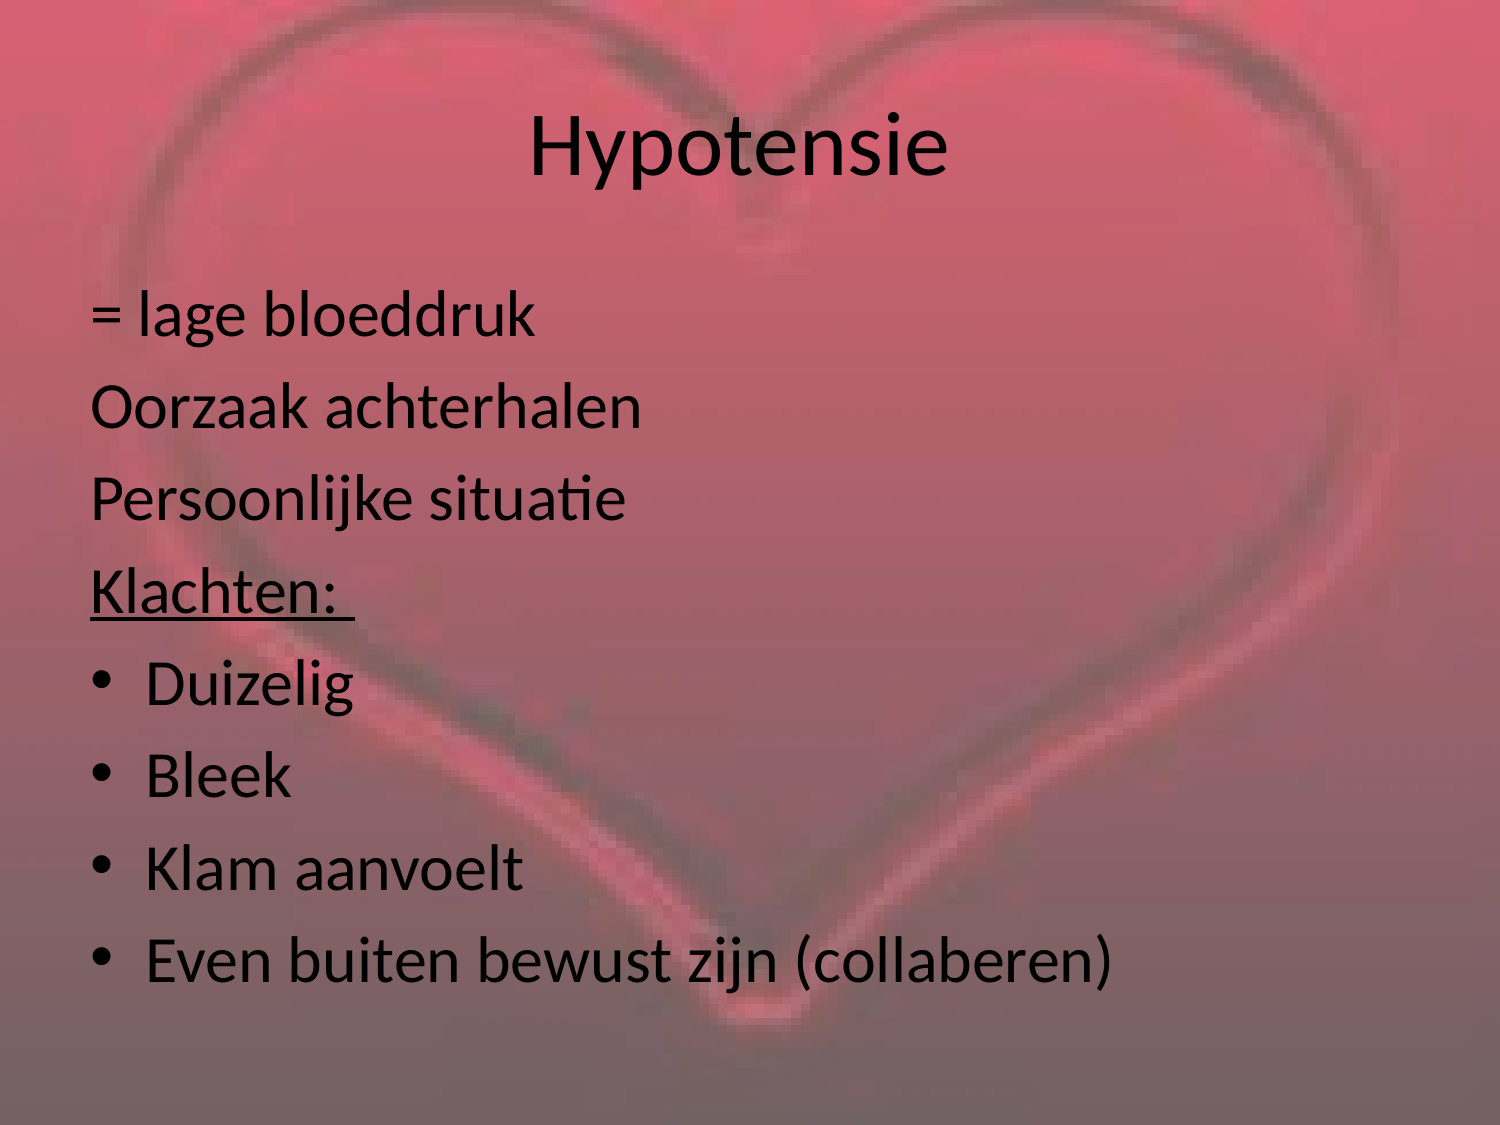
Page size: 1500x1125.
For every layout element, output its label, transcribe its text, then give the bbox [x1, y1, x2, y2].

title Hypotensie [75, 45, 1425, 233]
list = lage bloeddruk Oorzaak achterhalen Persoonlijke situatie Klachten: Duizelig Bleek Klam aanvoelt Even buiten bewust zijn (collaberen) [75, 262, 1425, 1005]
